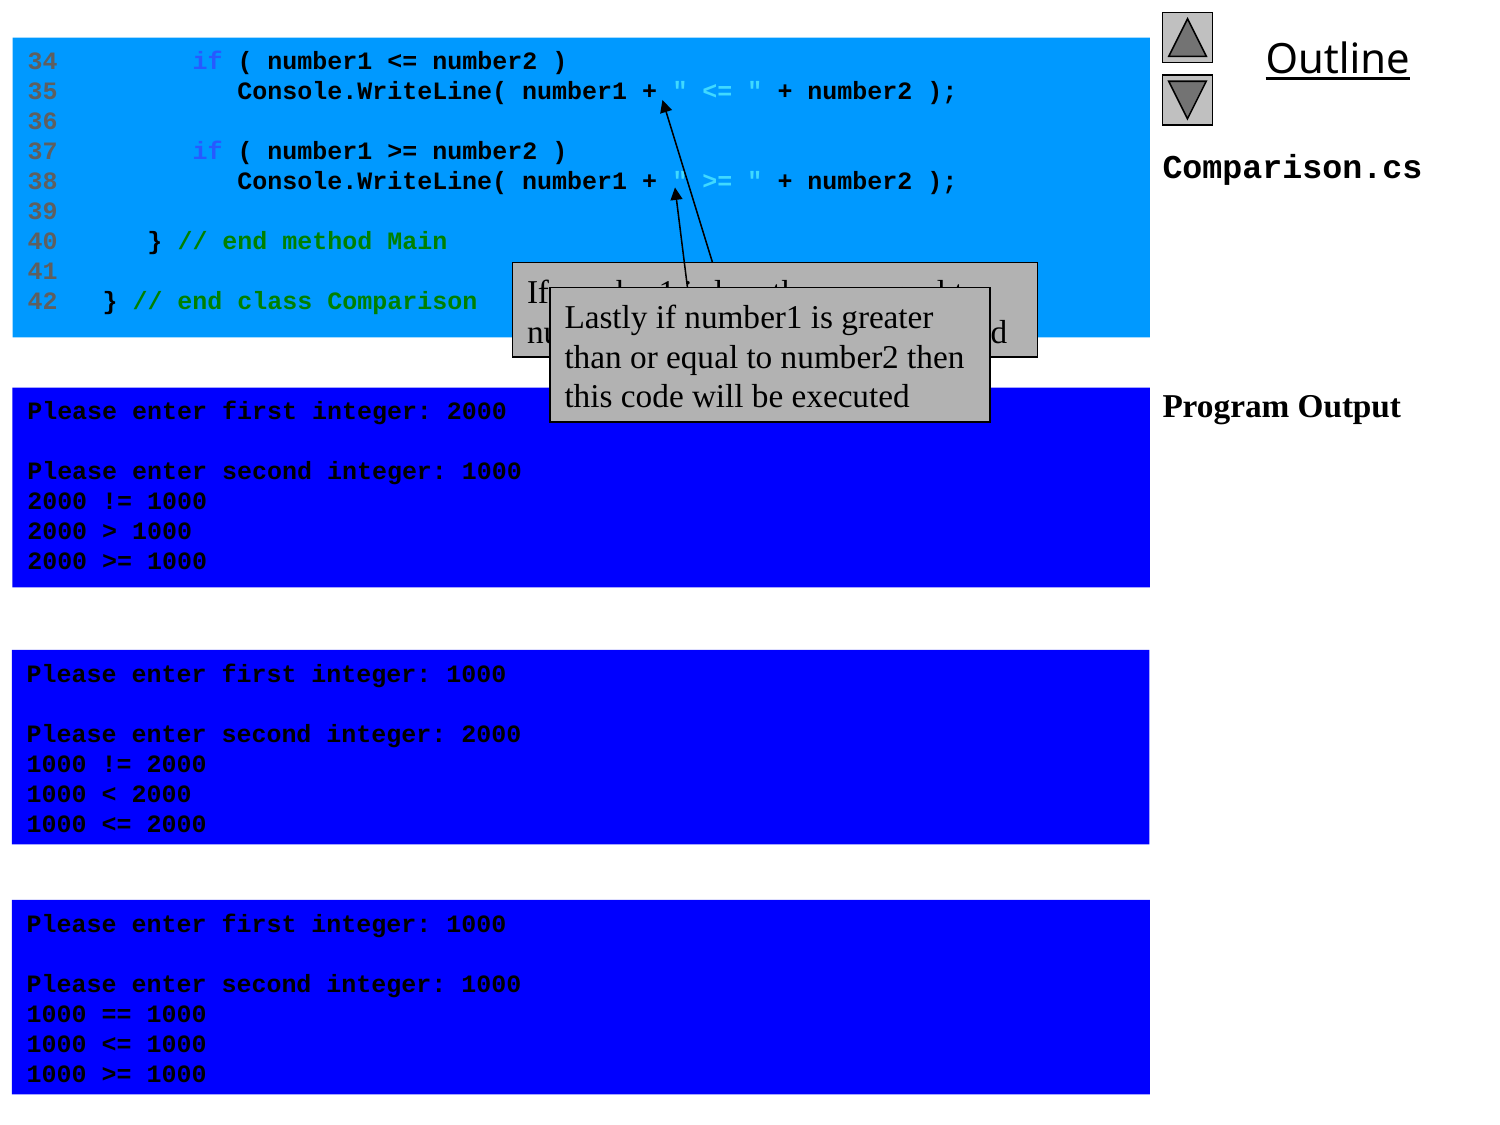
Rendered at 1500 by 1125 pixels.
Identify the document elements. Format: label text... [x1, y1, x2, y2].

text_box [549, 187, 991, 425]
text_box Please enter first integer: 1000 Please enter second integer: 2000 1000 != 2000 1000 < 2000 1000 <= 2000 [11, 649, 1150, 845]
text_box Please enter first integer: 1000 Please enter second integer: 1000 1000 == 1000 1000 <= 1000 1000 >= 1000 [11, 899, 1150, 1095]
text_box Please enter first integer: 2000 Please enter second integer: 1000 2000 != 1000 2000 > 1000 2000 >= 1000 [12, 387, 1150, 588]
title Comparison.cs Program Output [1162, 137, 1500, 1038]
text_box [512, 99, 1038, 360]
subtitle 34 if ( number1 <= number2 ) 35 Console.WriteLine( number1 + " <= " + number2 ); 36 37 if ( number1 >= number2 ) 38 Console.WriteLine( number1 + " >= " + number2 ); 39 40 } // end method Main 41 42 } // end class Comparison [12, 37, 1150, 338]
